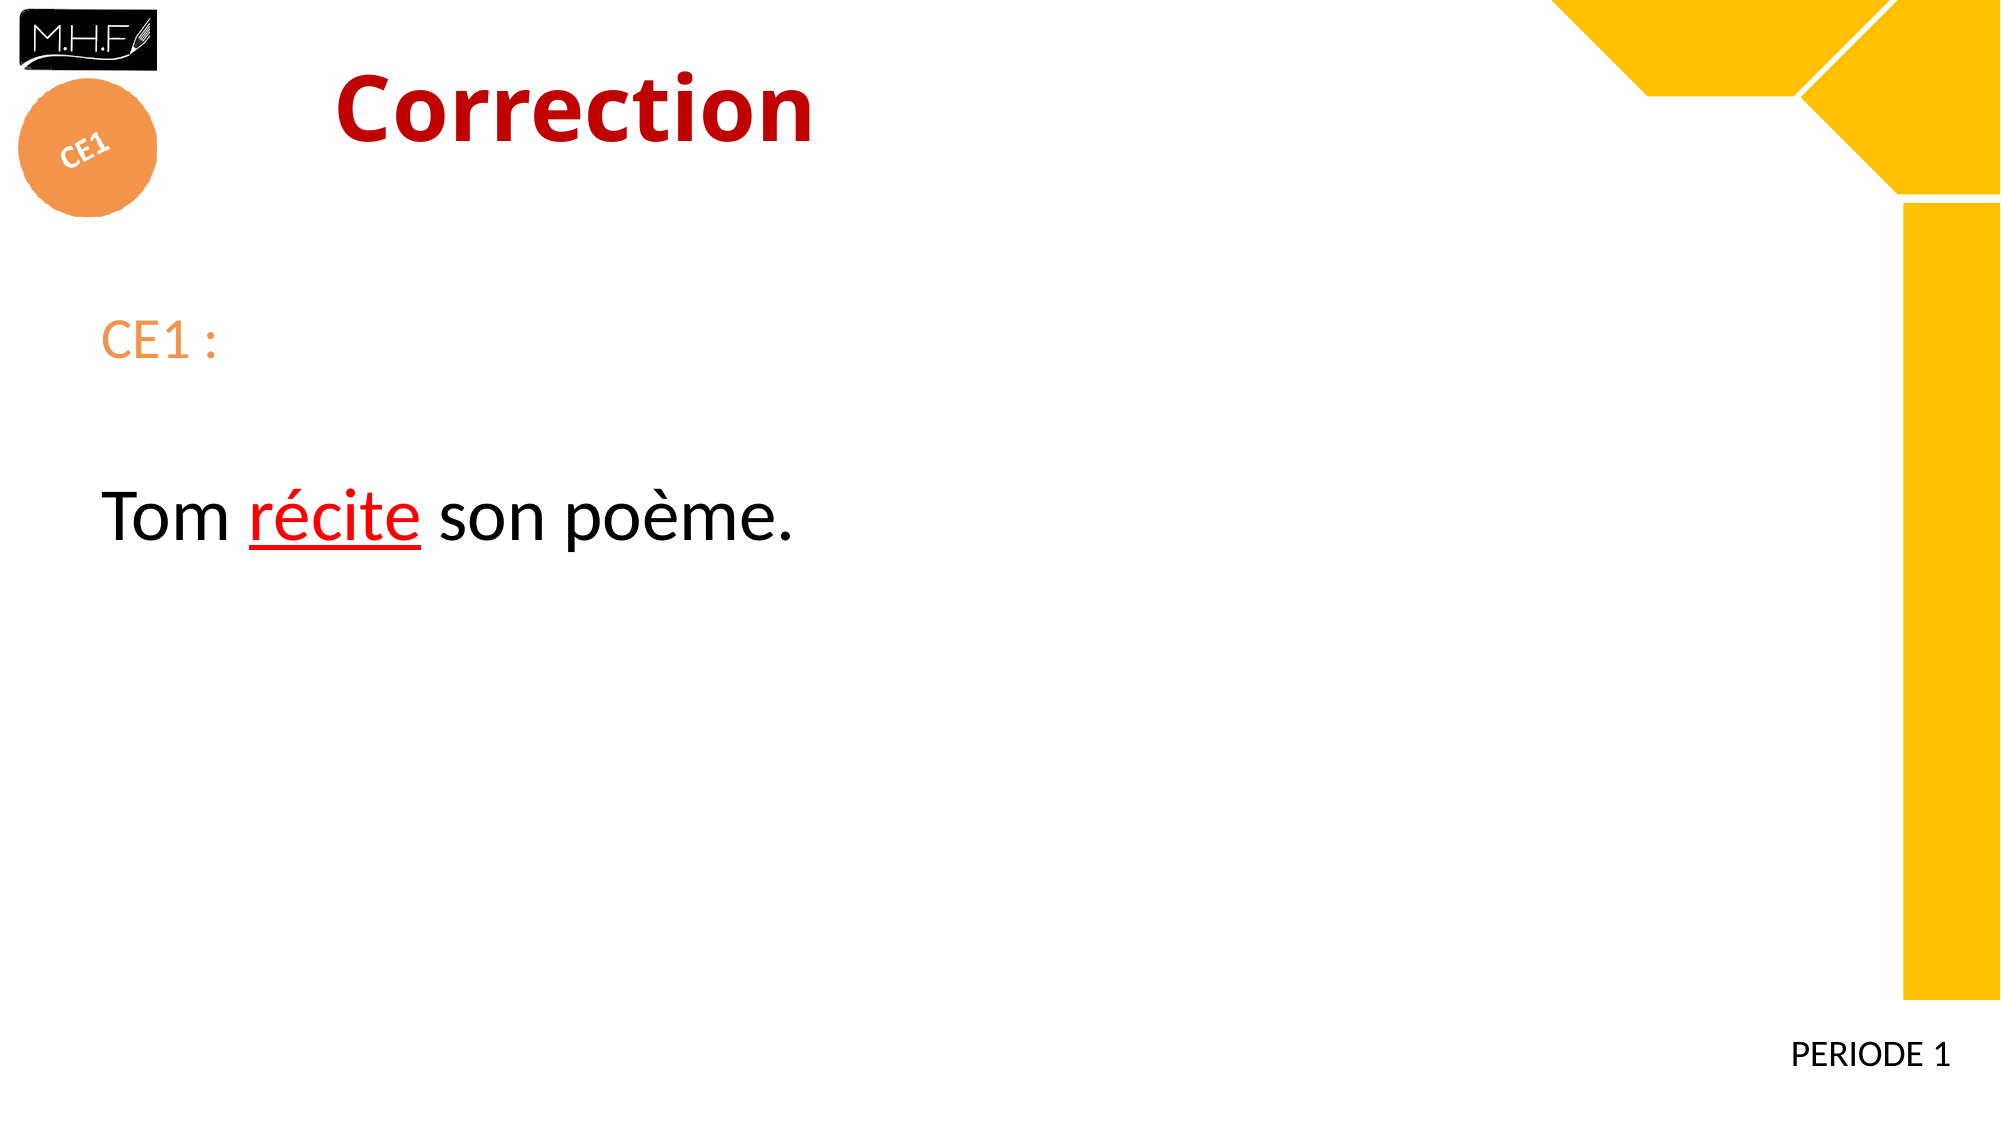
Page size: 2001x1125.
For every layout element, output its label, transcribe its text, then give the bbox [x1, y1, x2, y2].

text_box [1799, 0, 2000, 196]
text_box [1549, 0, 1892, 98]
picture [18, 78, 157, 218]
list CE1 : Tom récite son poème. [86, 300, 897, 1015]
title Correction [318, 3, 1865, 221]
text_box PERIODE 1 [1362, 1021, 1967, 1125]
text_box [1902, 202, 2000, 1001]
picture [16, 7, 157, 74]
